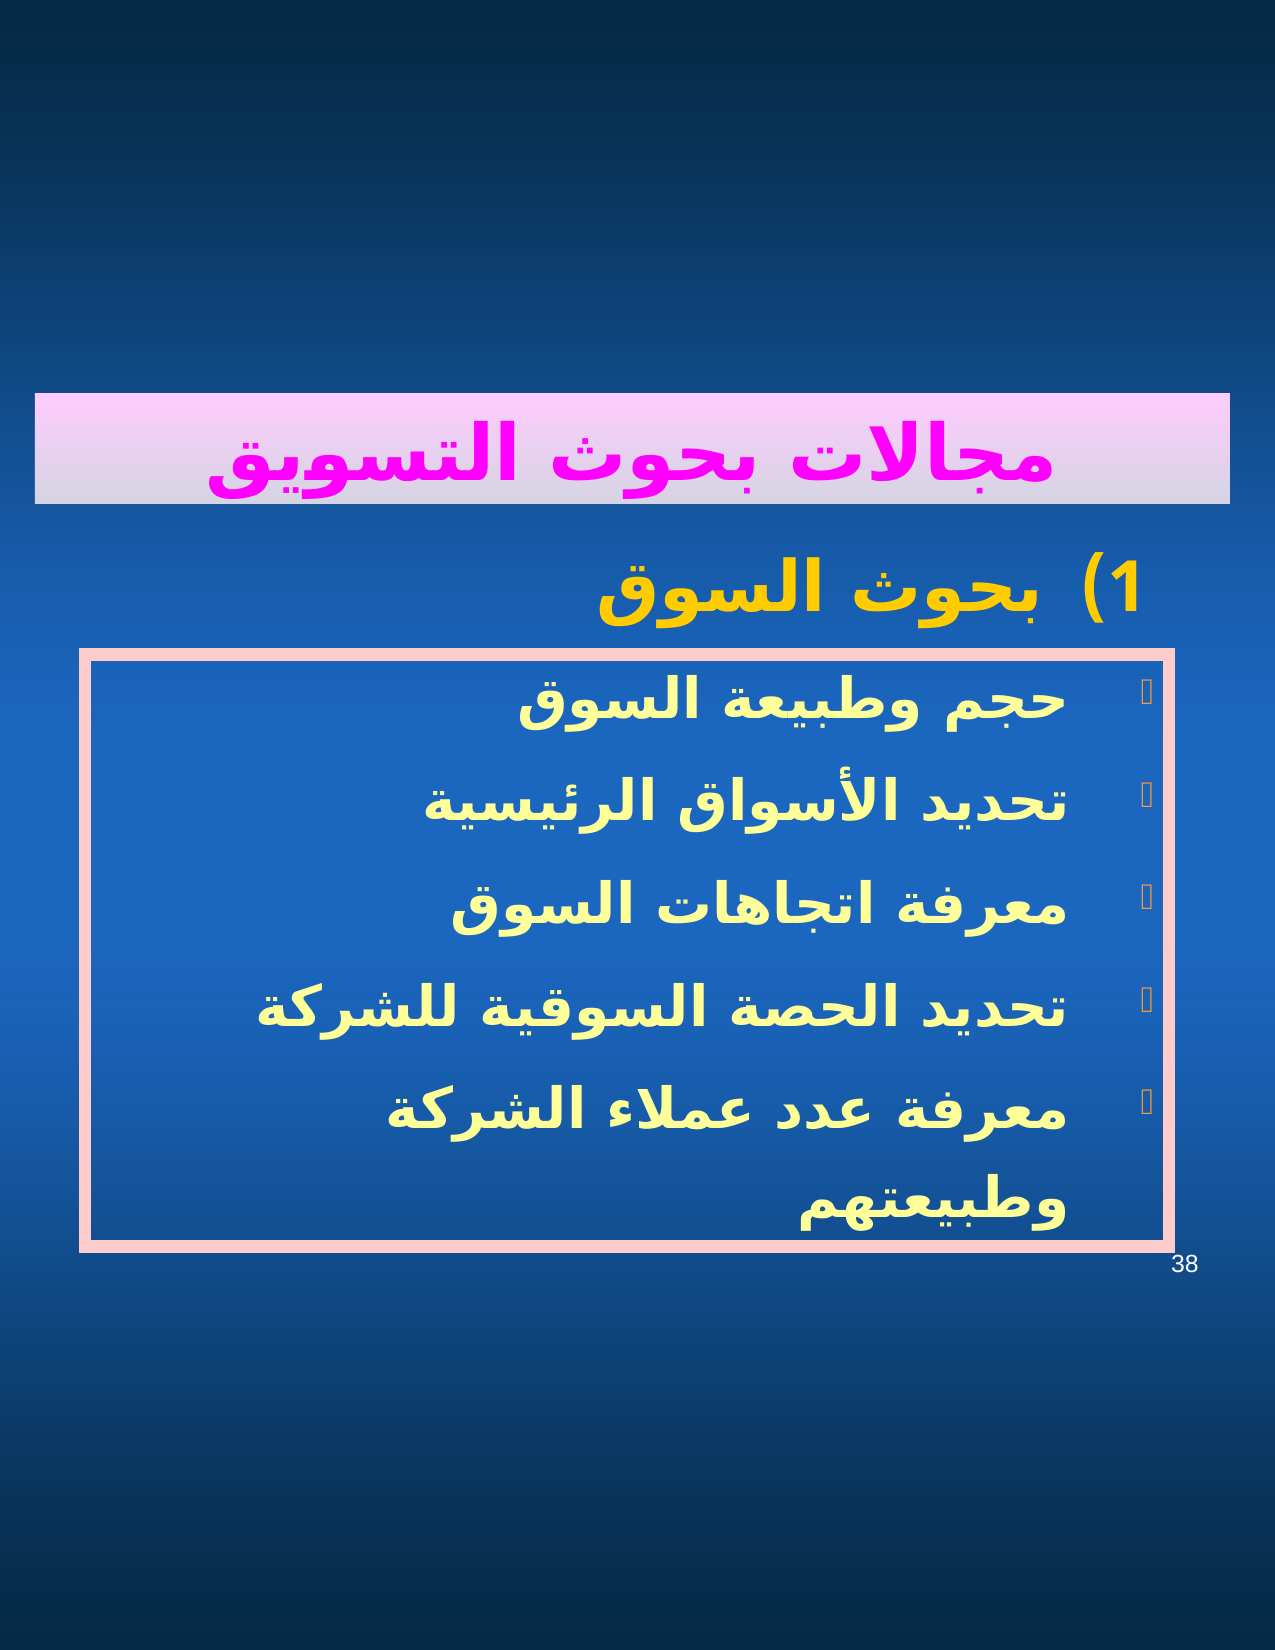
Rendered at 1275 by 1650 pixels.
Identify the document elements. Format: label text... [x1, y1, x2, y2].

text_box 1) بحوث السوق [426, 533, 1160, 632]
text_box مجالات بحوث التسويق [34, 393, 1230, 504]
text_box 38 [913, 1217, 1212, 1284]
text_box حجم وطبيعة السوق تحديد الأسواق الرئيسية معرفة اتجاهات السوق تحديد الحصة السوقية للشركة معرفة عدد عملاء الشركة وطبيعتهم [85, 654, 1169, 1247]
picture [0, 0, 1275, 1650]
